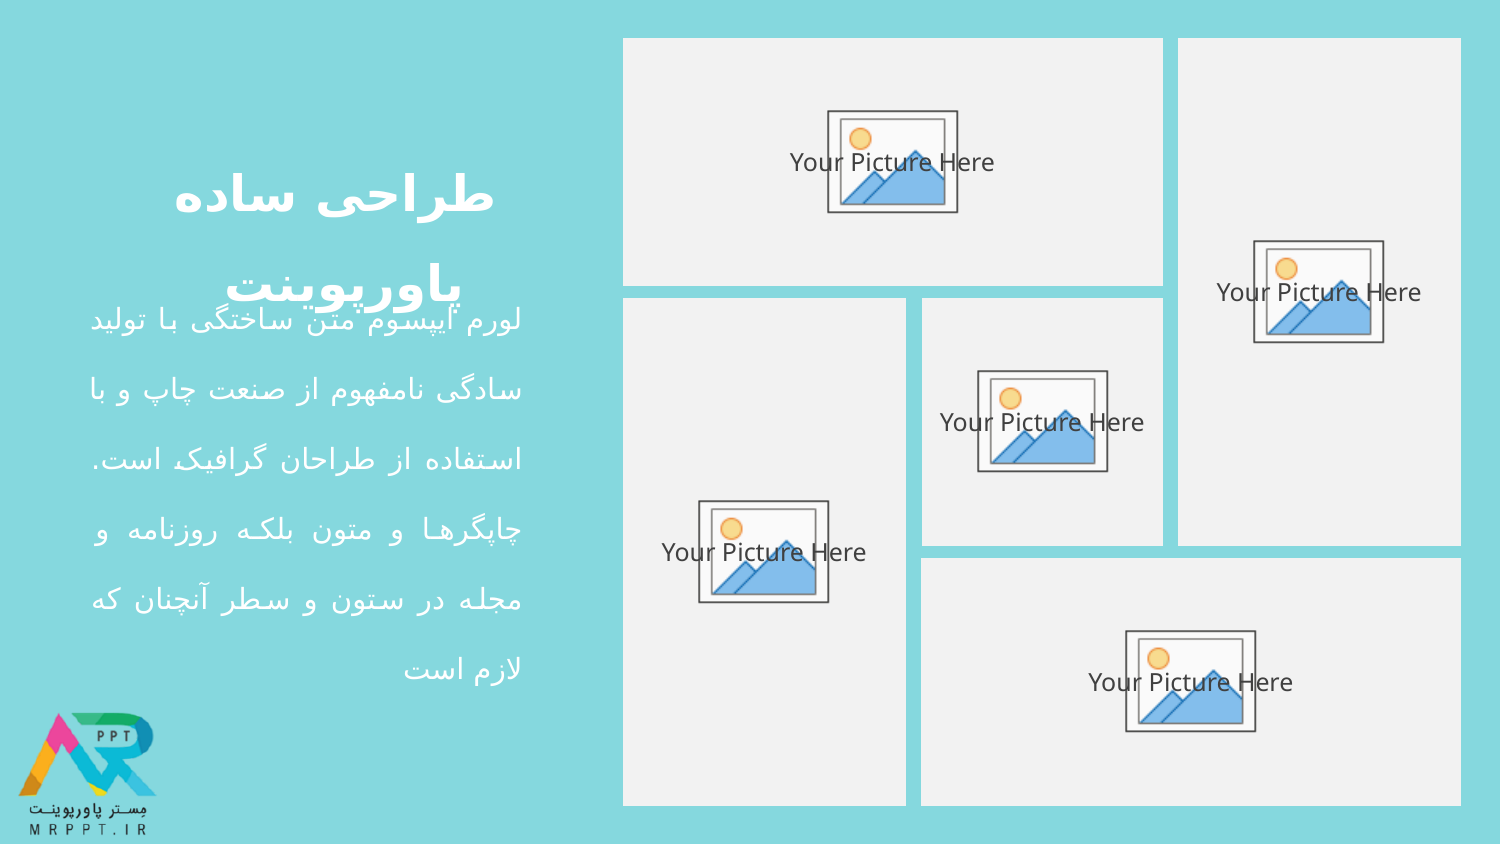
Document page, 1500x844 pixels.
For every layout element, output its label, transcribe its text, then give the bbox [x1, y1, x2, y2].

text_box طراحی ساده پاورپوینت [88, 93, 583, 349]
picture [622, 297, 907, 806]
picture [1177, 37, 1462, 546]
text_box لورم ایپسوم متن ساختگی با تولید سادگی نامفهوم از صنعت چاپ و با استفاده از طراحان گرافیک است. چاپگرها و متون بلکه روزنامه و مجله در ستون و سطر آنچنان که لازم است [72, 345, 538, 606]
picture [622, 37, 1164, 287]
picture [921, 297, 1164, 546]
picture [0, 705, 173, 844]
picture [920, 557, 1462, 806]
